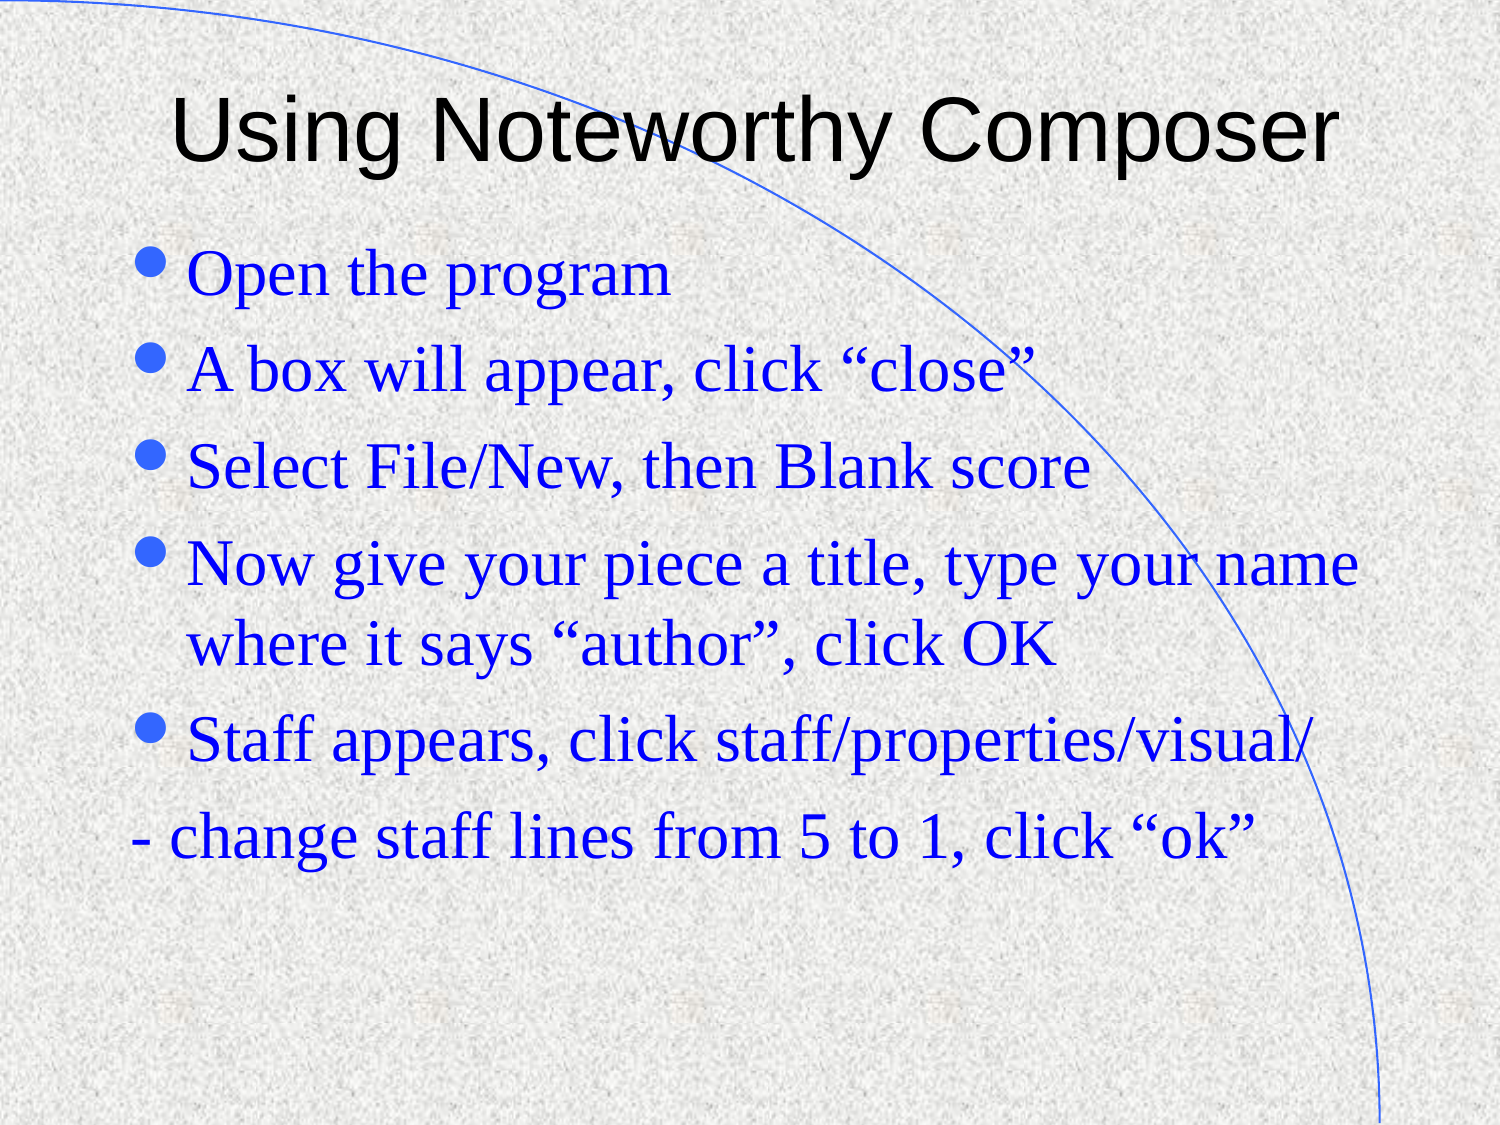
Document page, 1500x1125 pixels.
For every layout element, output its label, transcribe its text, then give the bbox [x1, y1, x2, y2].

picture [0, 0, 1500, 1125]
title Using Noteworthy Composer [49, 61, 1463, 188]
list Open the program A box will appear, click “close” Select File/New, then Blank score Now give your piece a title, type your name where it says “author”, click OK Staff appears, click staff/properties/visual/ - change staff lines from 5 to 1, click “ok” [115, 220, 1392, 897]
